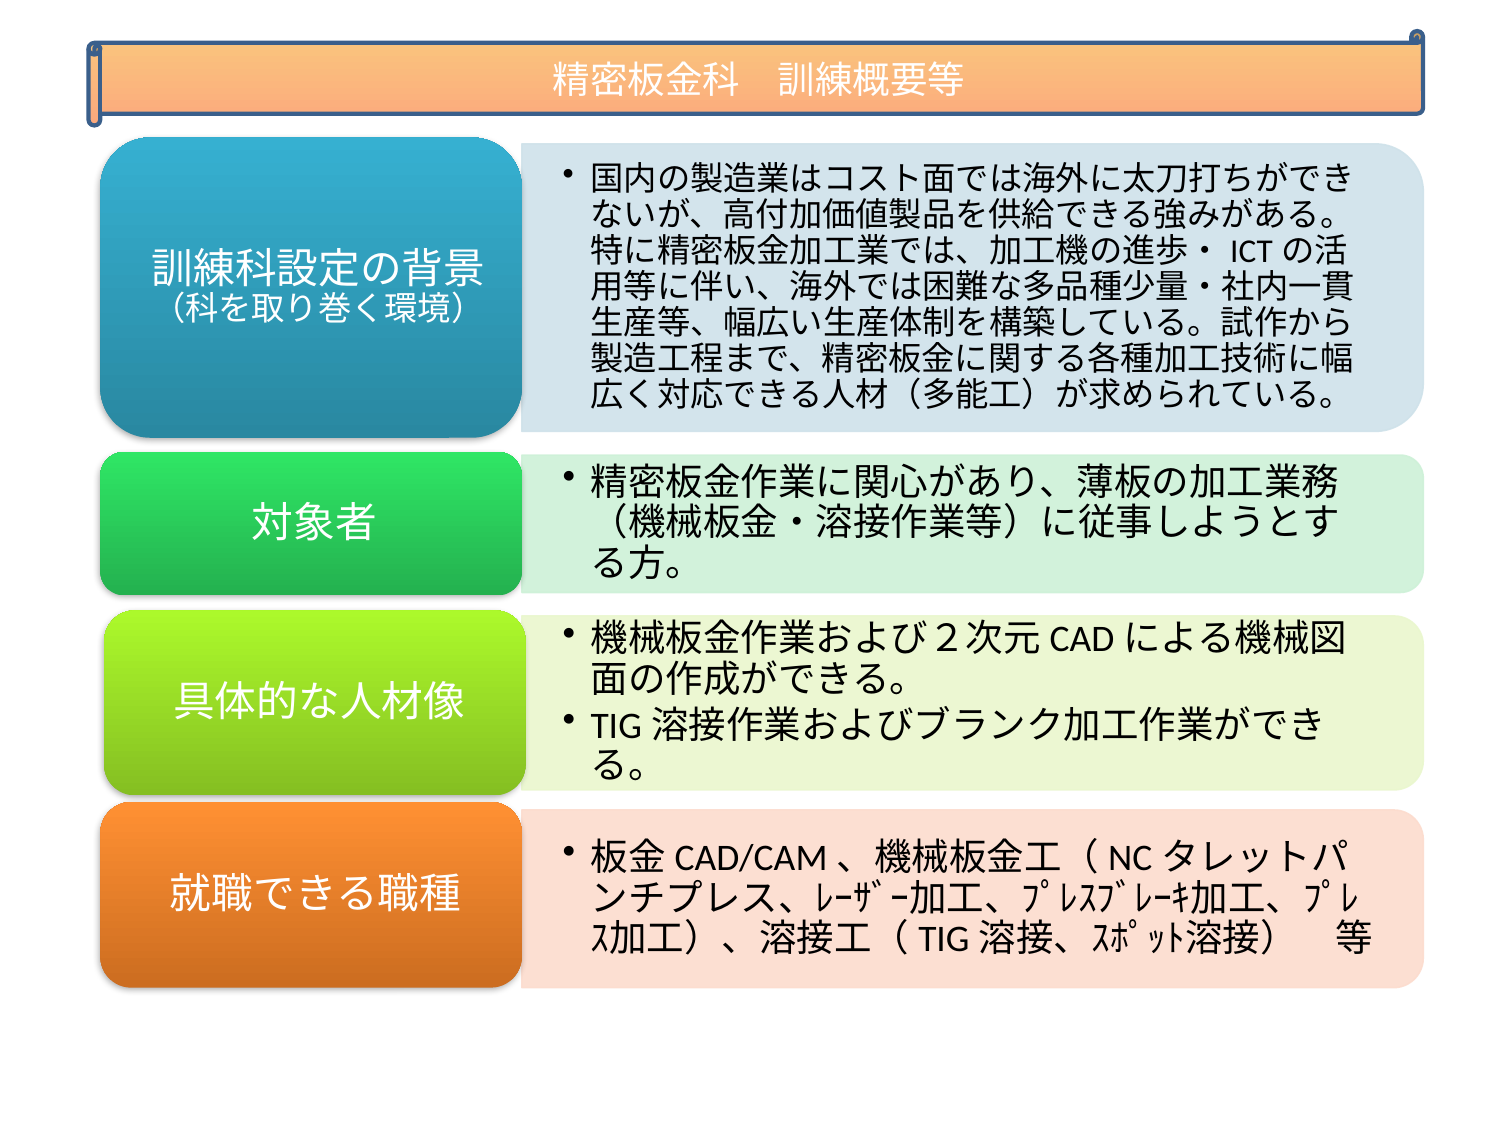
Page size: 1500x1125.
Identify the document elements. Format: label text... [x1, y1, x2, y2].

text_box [100, 136, 1424, 988]
text_box 精密板金科 訓練概要等 [86, 28, 1426, 128]
